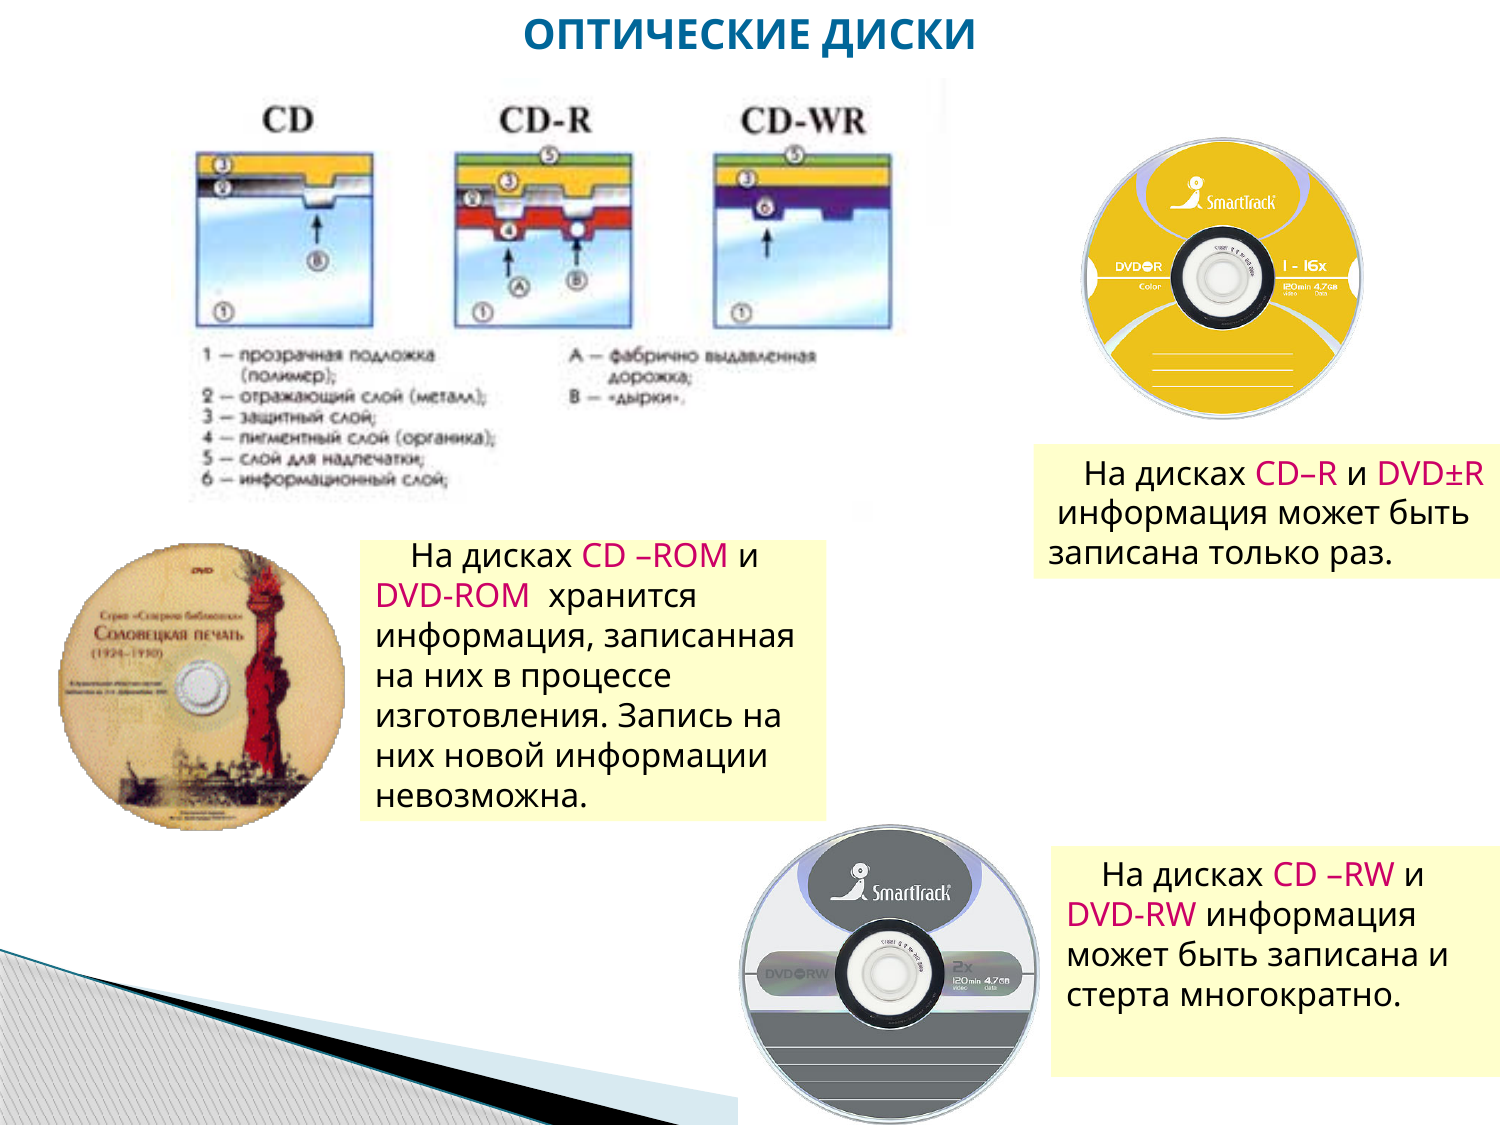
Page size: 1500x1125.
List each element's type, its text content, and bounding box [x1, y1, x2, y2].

text_box На дисках CD –ROM и DVD-ROM хранится информация, записанная на них в процессе изготовления. Запись на них новой информации невозможна. [360, 552, 827, 822]
text_box На дисках CD–R и DVD±R информация может быть записана только раз. [1033, 444, 1500, 579]
text_box На дисках CD –RW и DVD-RW информация может быть записана и стерта многократно. [1051, 846, 1500, 1077]
picture [738, 824, 1040, 1125]
text_box ОПТИЧЕСКИЕ ДИСКИ [0, 0, 1500, 65]
picture [1080, 136, 1365, 421]
picture [52, 77, 951, 835]
